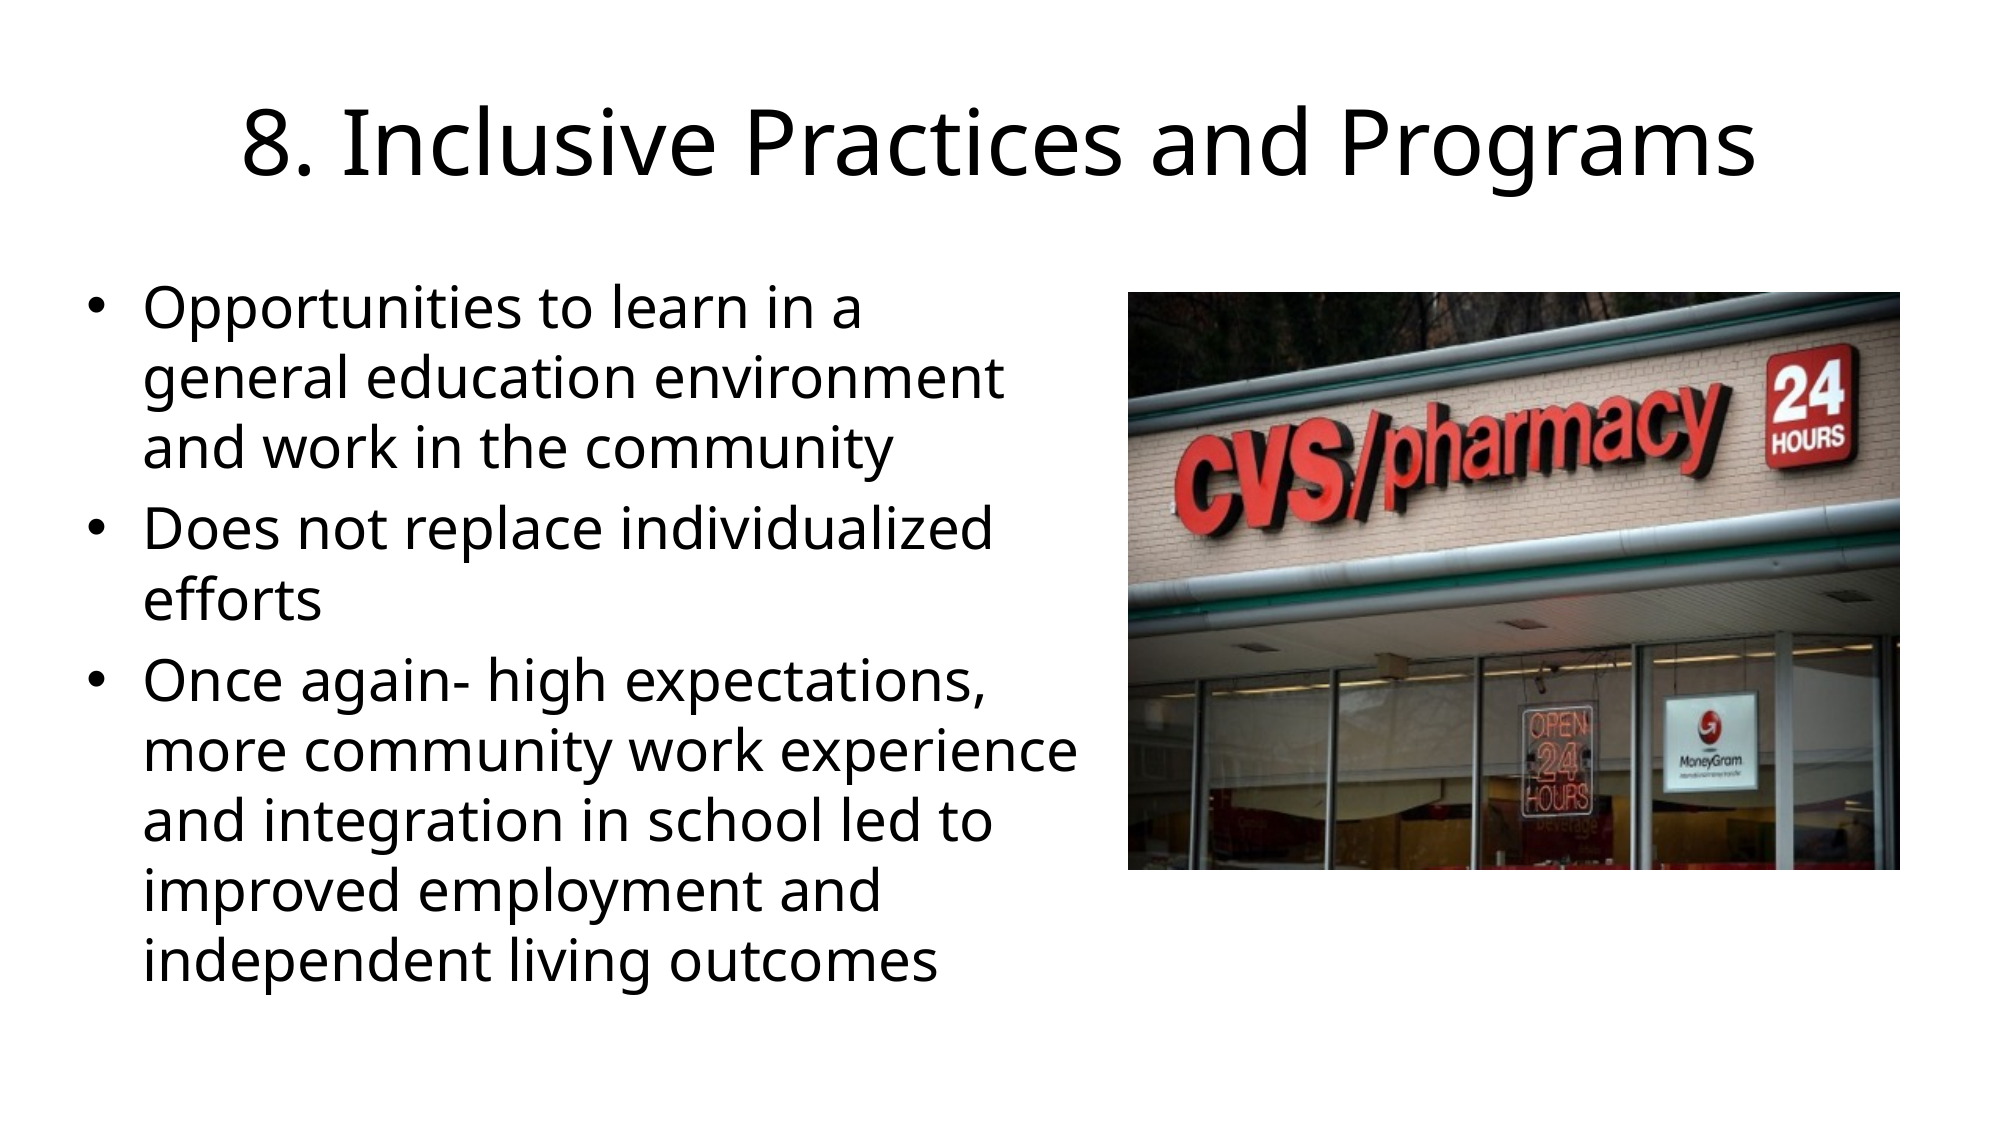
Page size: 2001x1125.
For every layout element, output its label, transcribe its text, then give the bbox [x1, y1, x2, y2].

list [1128, 292, 1901, 870]
title 8. Inclusive Practices and Programs [99, 45, 1900, 233]
list Opportunities to learn in a general education environment and work in the community Does not replace individualized efforts Once again- high expectations, more community work experience and integration in school led to improved employment and independent living outcomes [71, 262, 1095, 1067]
